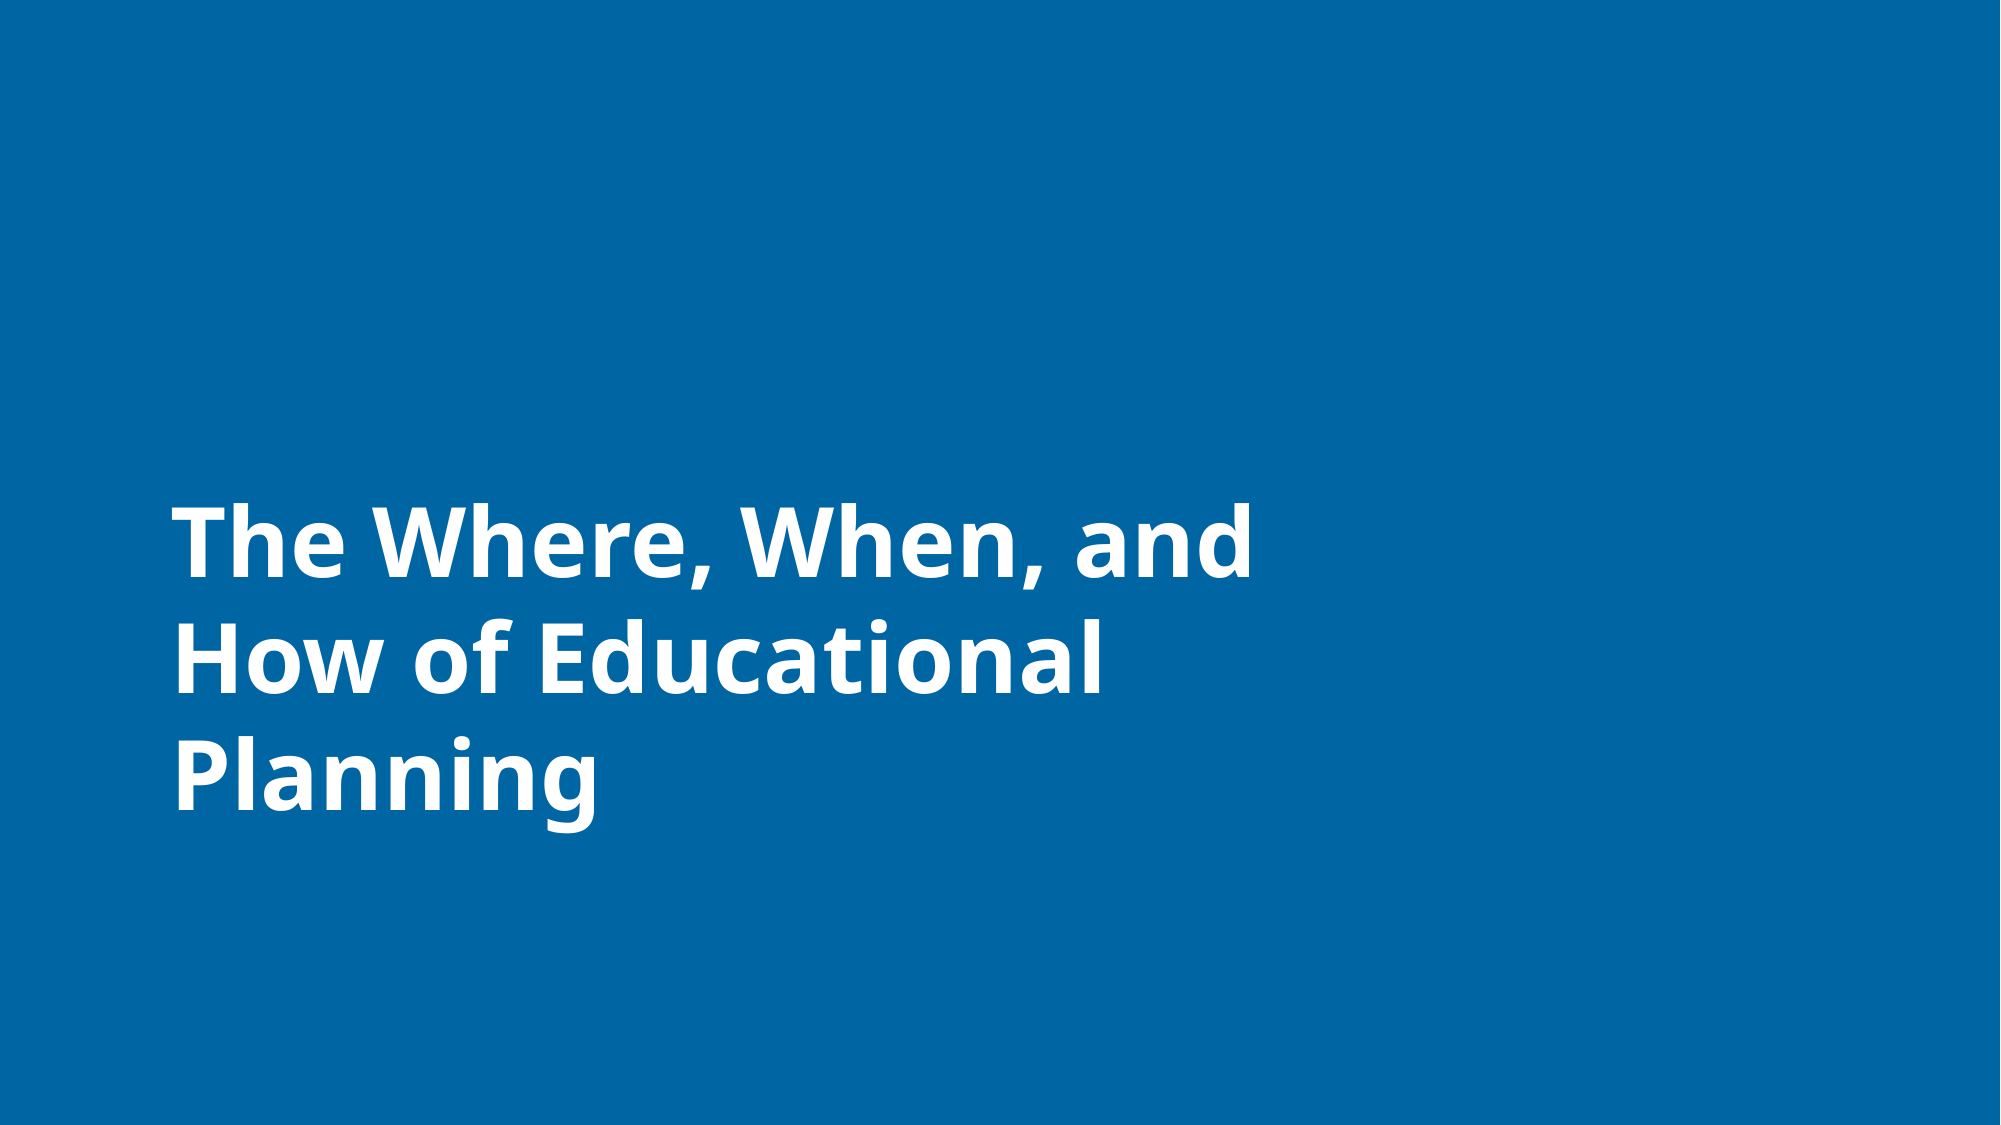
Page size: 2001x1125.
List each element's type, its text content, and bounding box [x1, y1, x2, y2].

title The Where, When, and How of Educational Planning [150, 596, 1424, 850]
